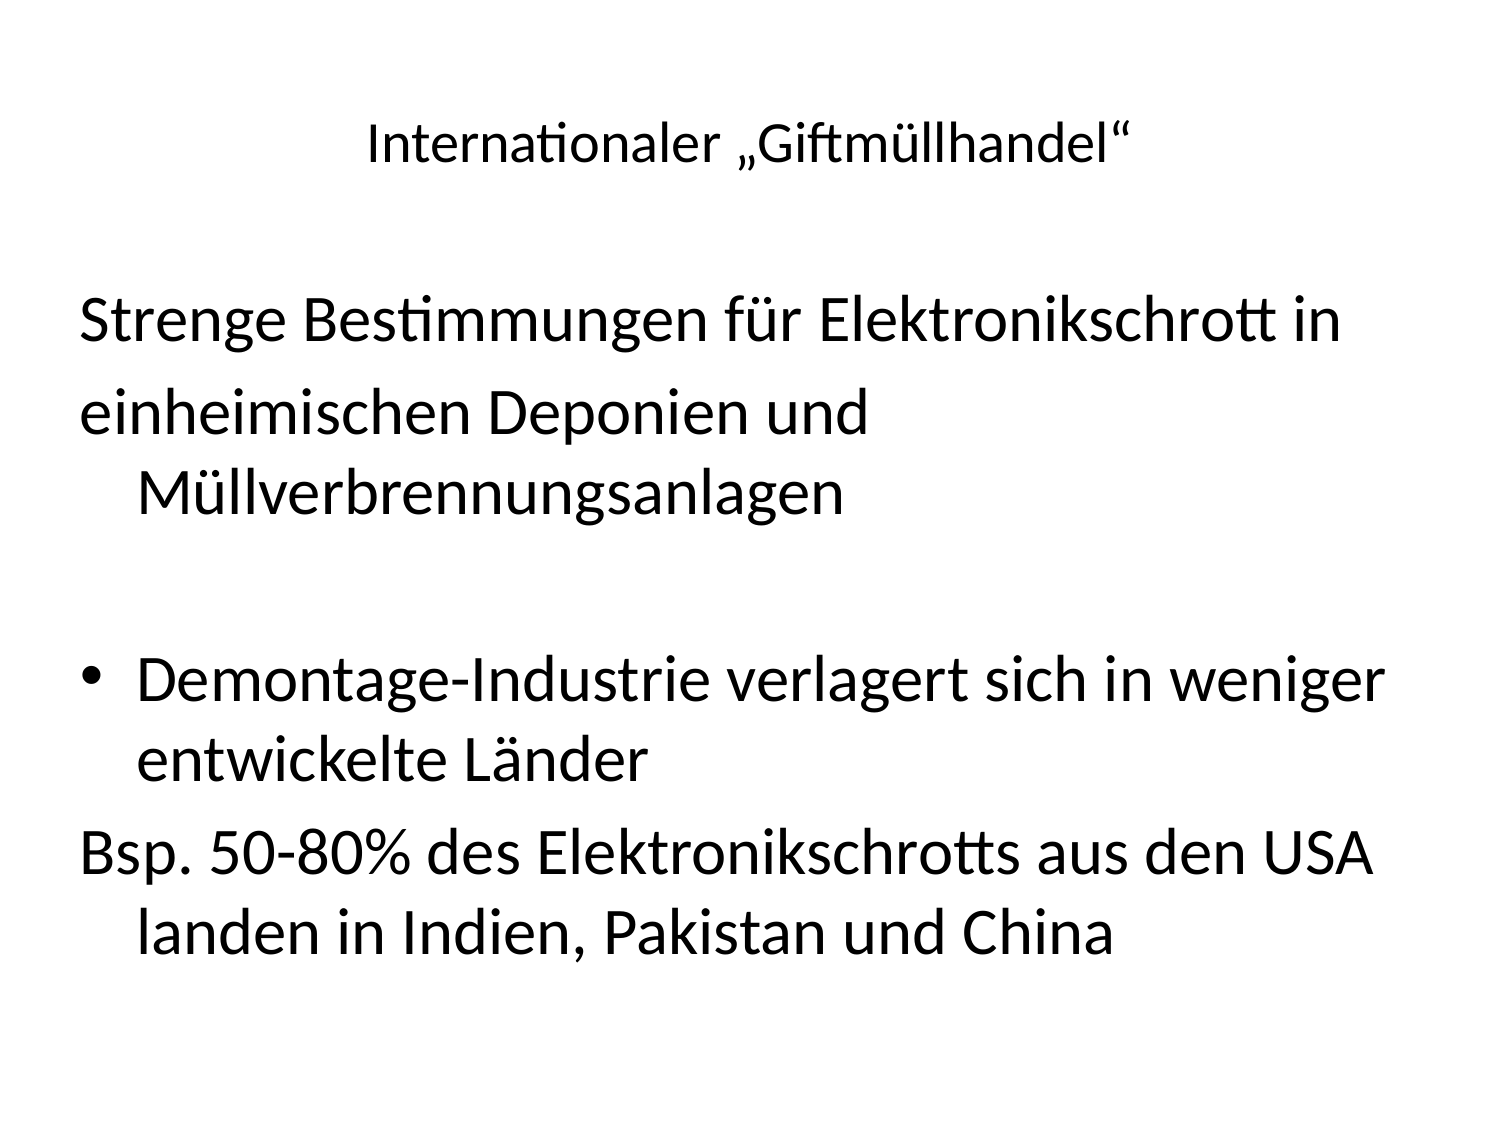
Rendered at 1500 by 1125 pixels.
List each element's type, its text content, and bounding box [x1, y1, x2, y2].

title Internationaler „Giftmüllhandel“ [75, 45, 1425, 233]
list Strenge Bestimmungen für Elektronikschrott in einheimischen Deponien und Müllverbrennungsanlagen Demontage-Industrie verlagert sich in weniger entwickelte Länder Bsp. 50-80% des Elektronikschrotts aus den USA landen in Indien, Pakistan und China [64, 267, 1447, 1012]
